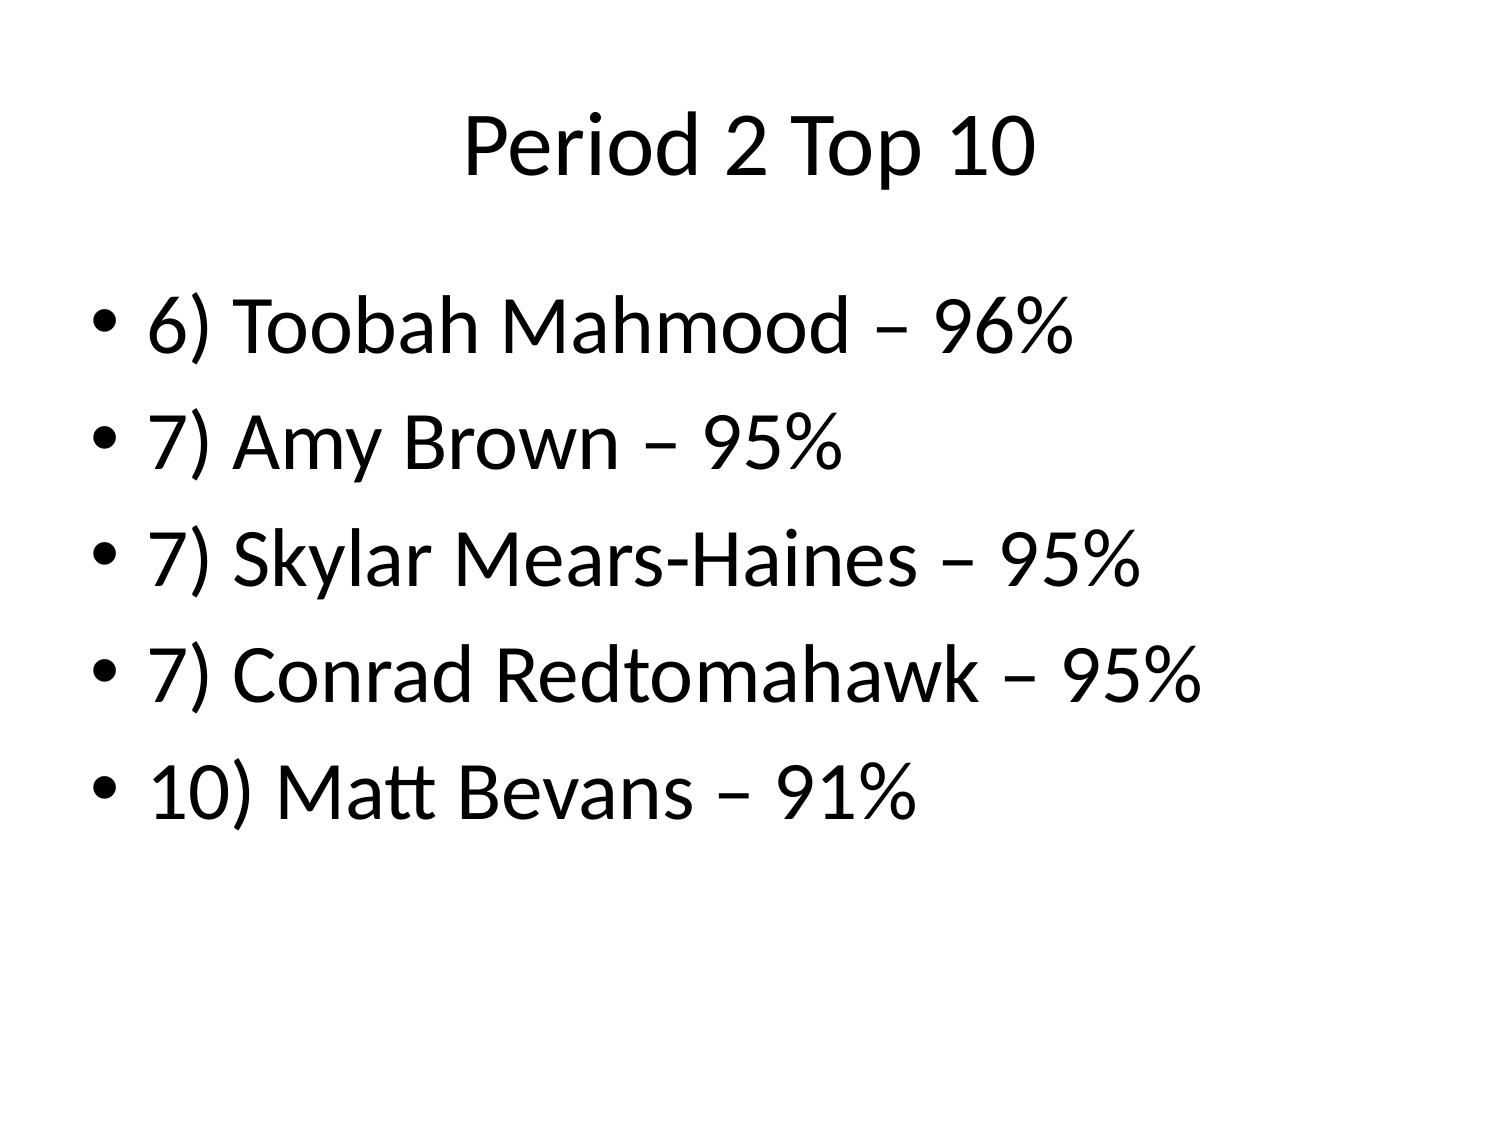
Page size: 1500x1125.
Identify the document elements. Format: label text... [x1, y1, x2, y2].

list 6) Toobah Mahmood – 96% 7) Amy Brown – 95% 7) Skylar Mears-Haines – 95% 7) Conrad Redtomahawk – 95% 10) Matt Bevans – 91% [75, 262, 1425, 1005]
title Period 2 Top 10 [75, 45, 1425, 233]
